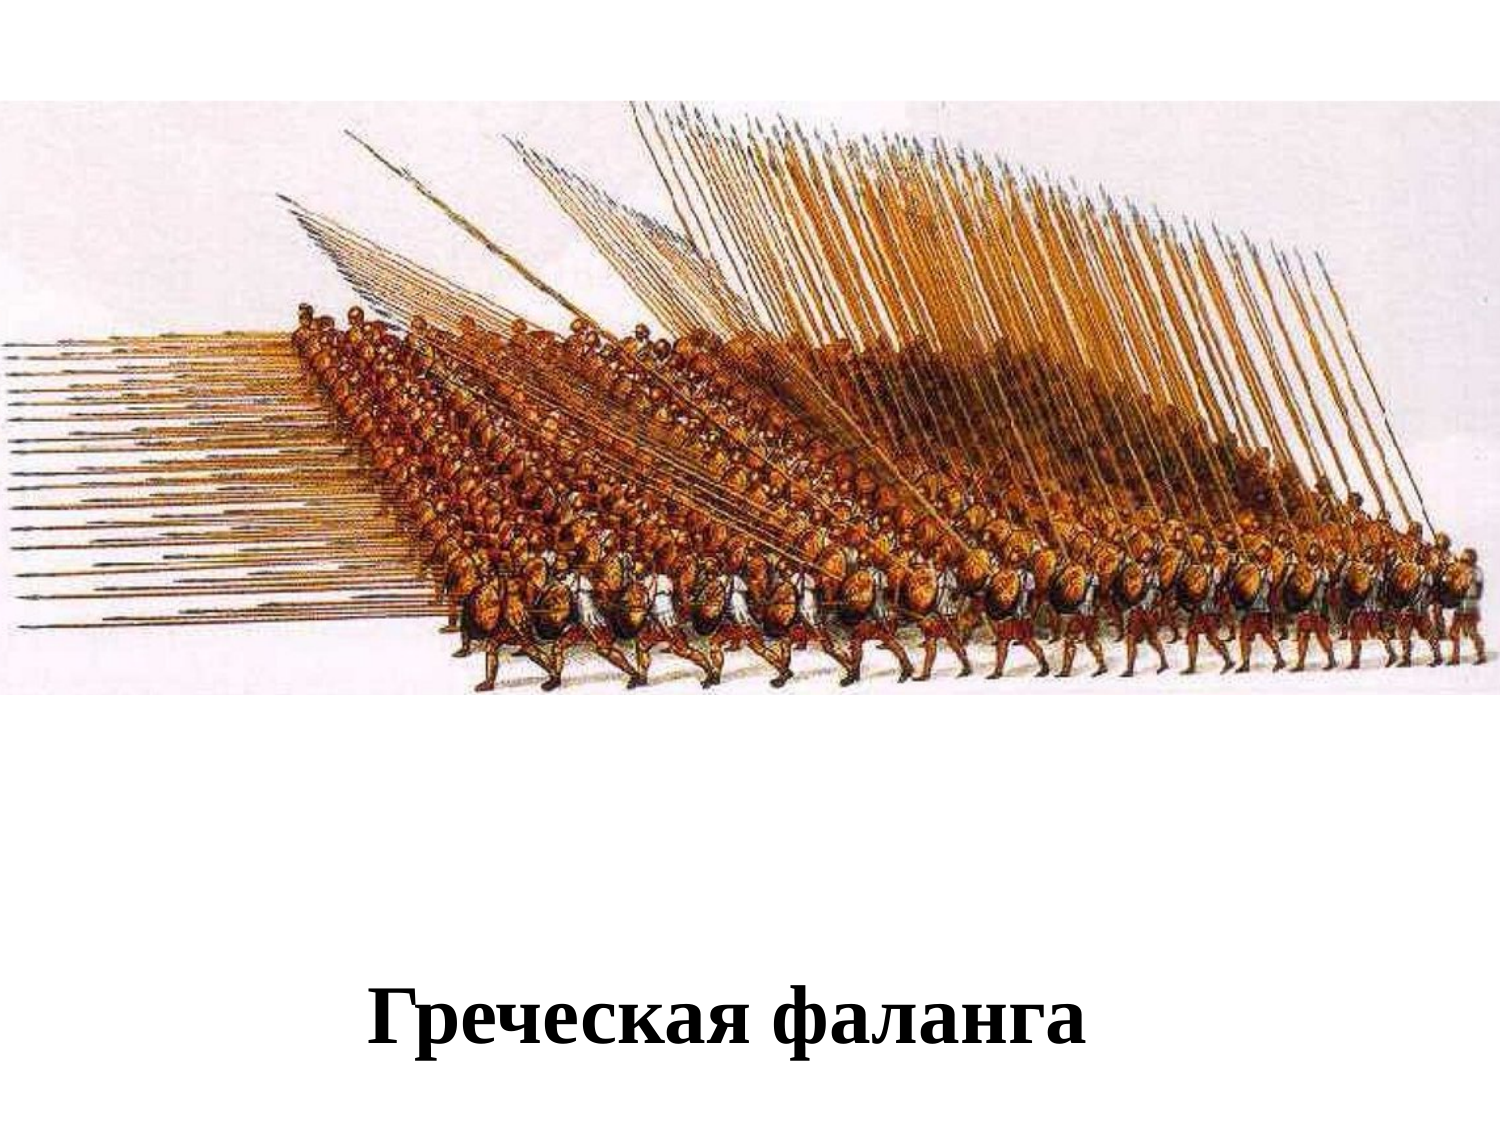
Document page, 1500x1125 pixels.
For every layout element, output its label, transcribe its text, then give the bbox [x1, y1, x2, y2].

picture [0, 100, 1500, 696]
text_box Греческая фаланга [352, 952, 1103, 1068]
